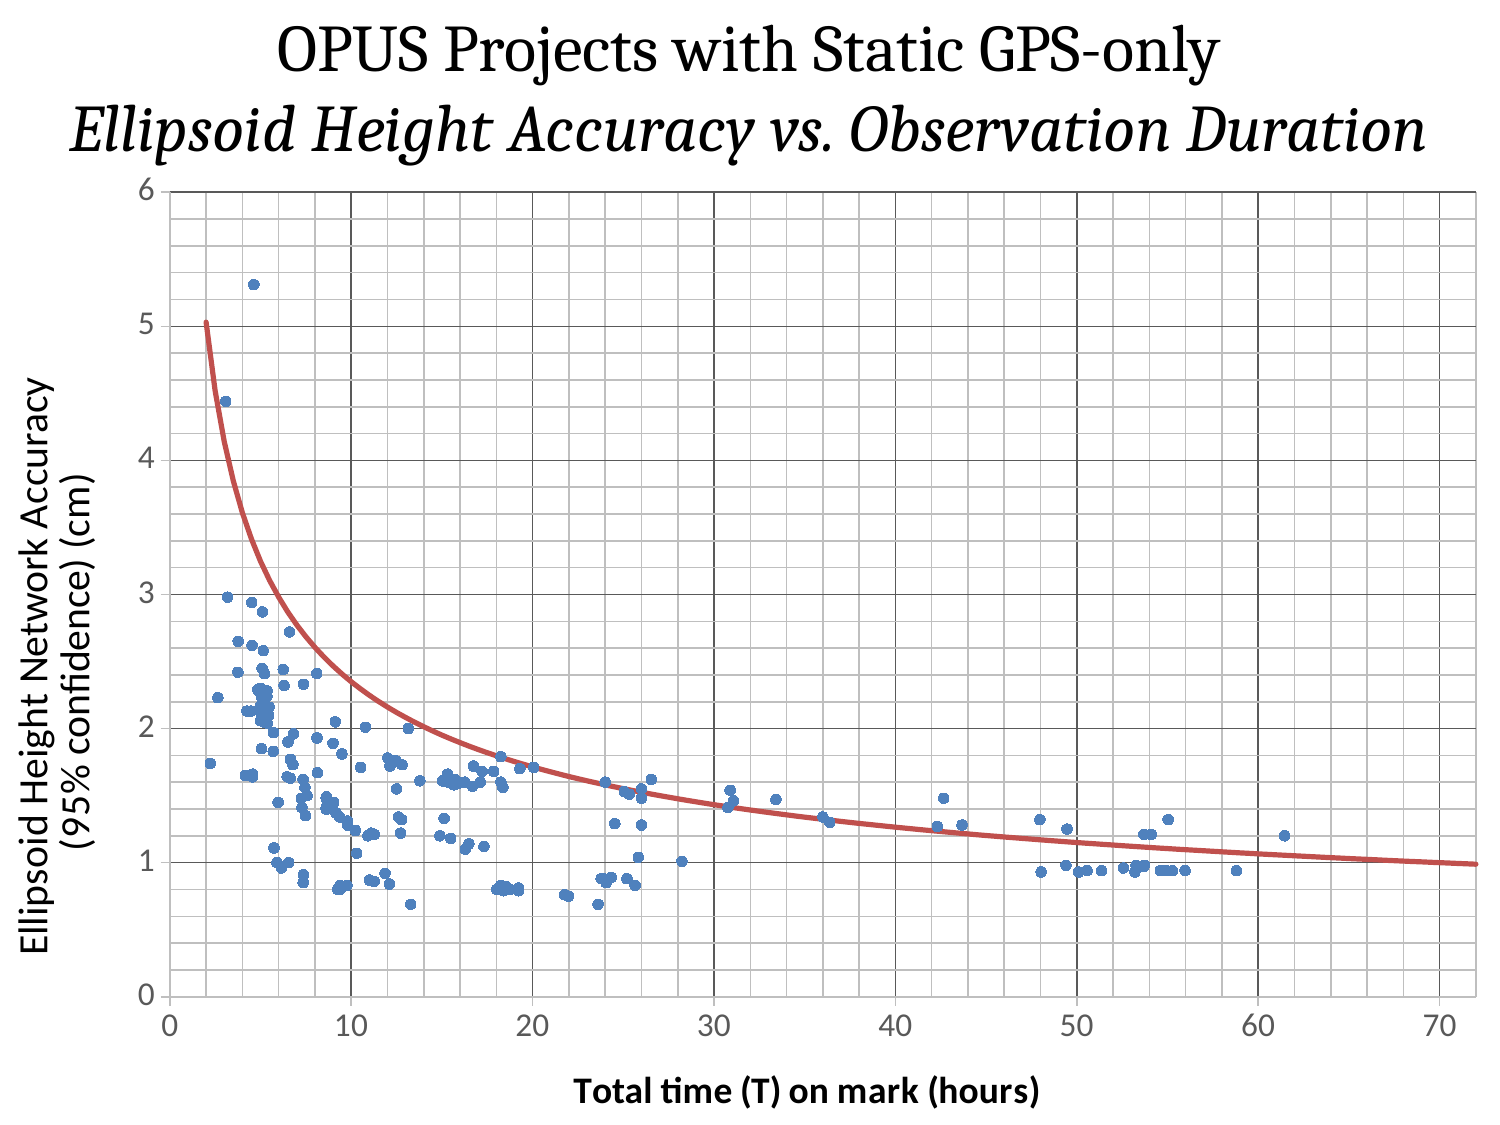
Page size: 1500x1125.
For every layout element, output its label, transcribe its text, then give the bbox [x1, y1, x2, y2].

chart [0, 131, 1500, 1125]
text_box OPUS Projects with Static GPS-only Ellipsoid Height Accuracy vs. Observation Duration [0, 0, 1500, 130]
